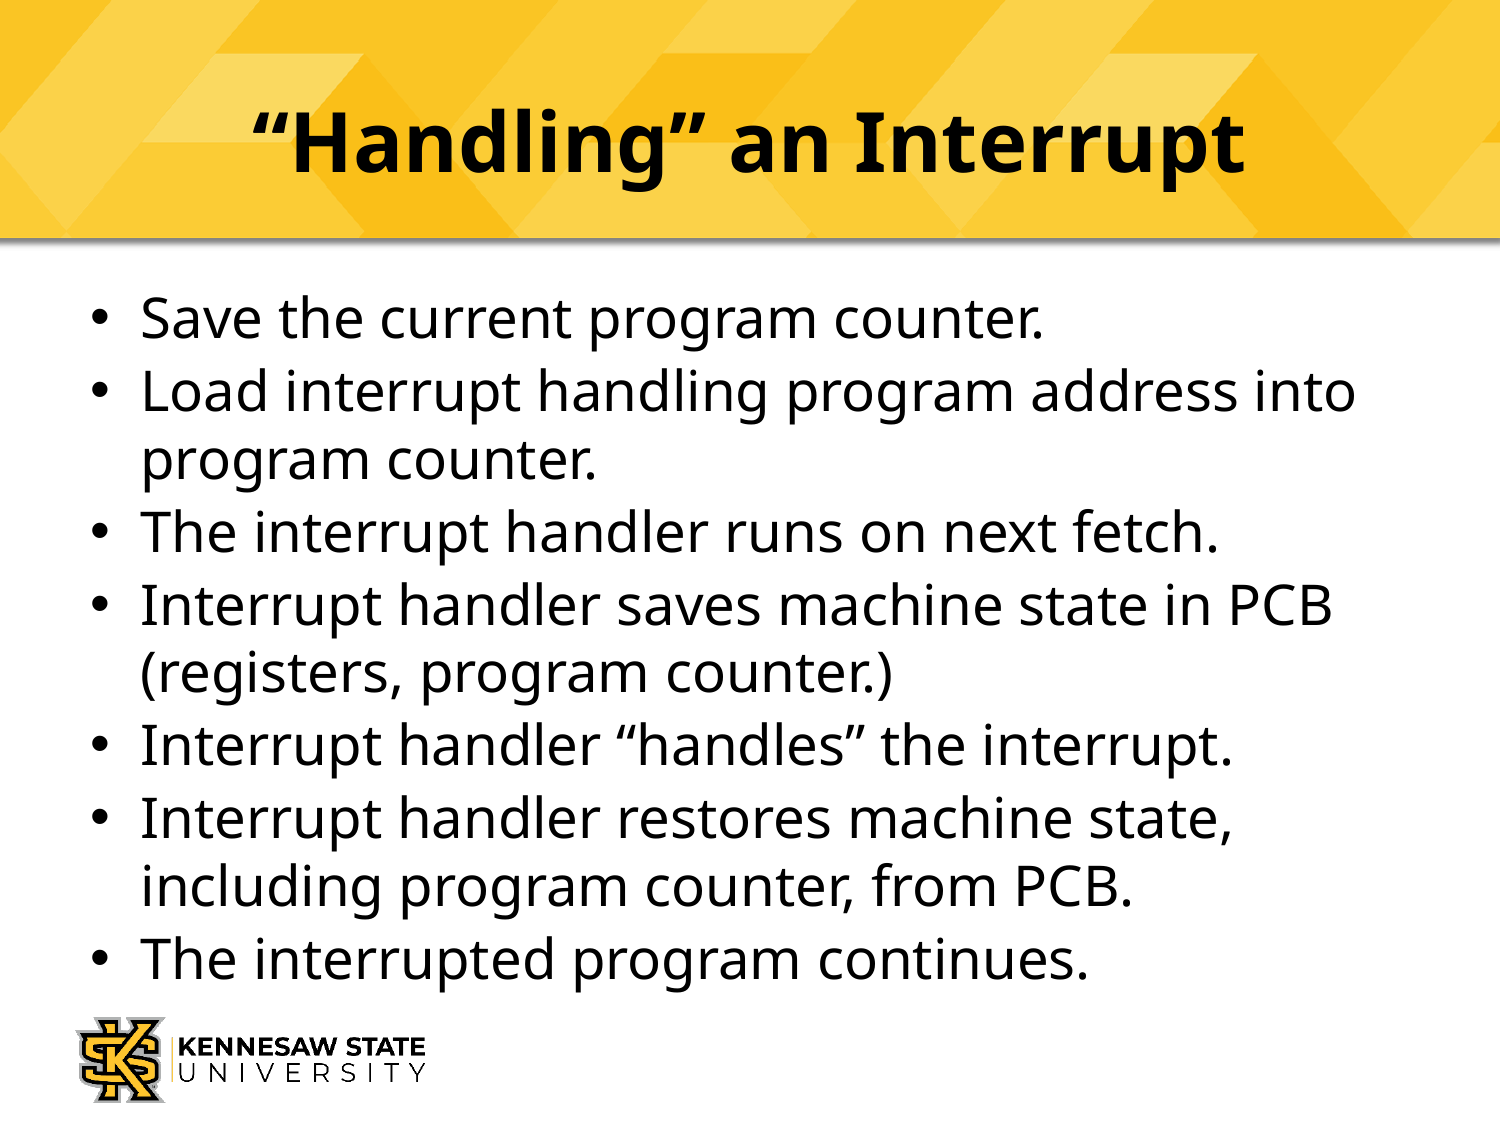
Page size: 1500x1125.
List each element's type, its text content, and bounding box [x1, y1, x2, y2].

title “Handling” an Interrupt [75, 45, 1425, 233]
list Save the current program counter. Load interrupt handling program address into program counter. The interrupt handler runs on next fetch. Interrupt handler saves machine state in PCB (registers, program counter.) Interrupt handler “handles” the interrupt. Interrupt handler restores machine state, including program counter, from PCB. The interrupted program continues. [75, 275, 1425, 1005]
picture [75, 1017, 425, 1103]
picture [0, 0, 1500, 251]
